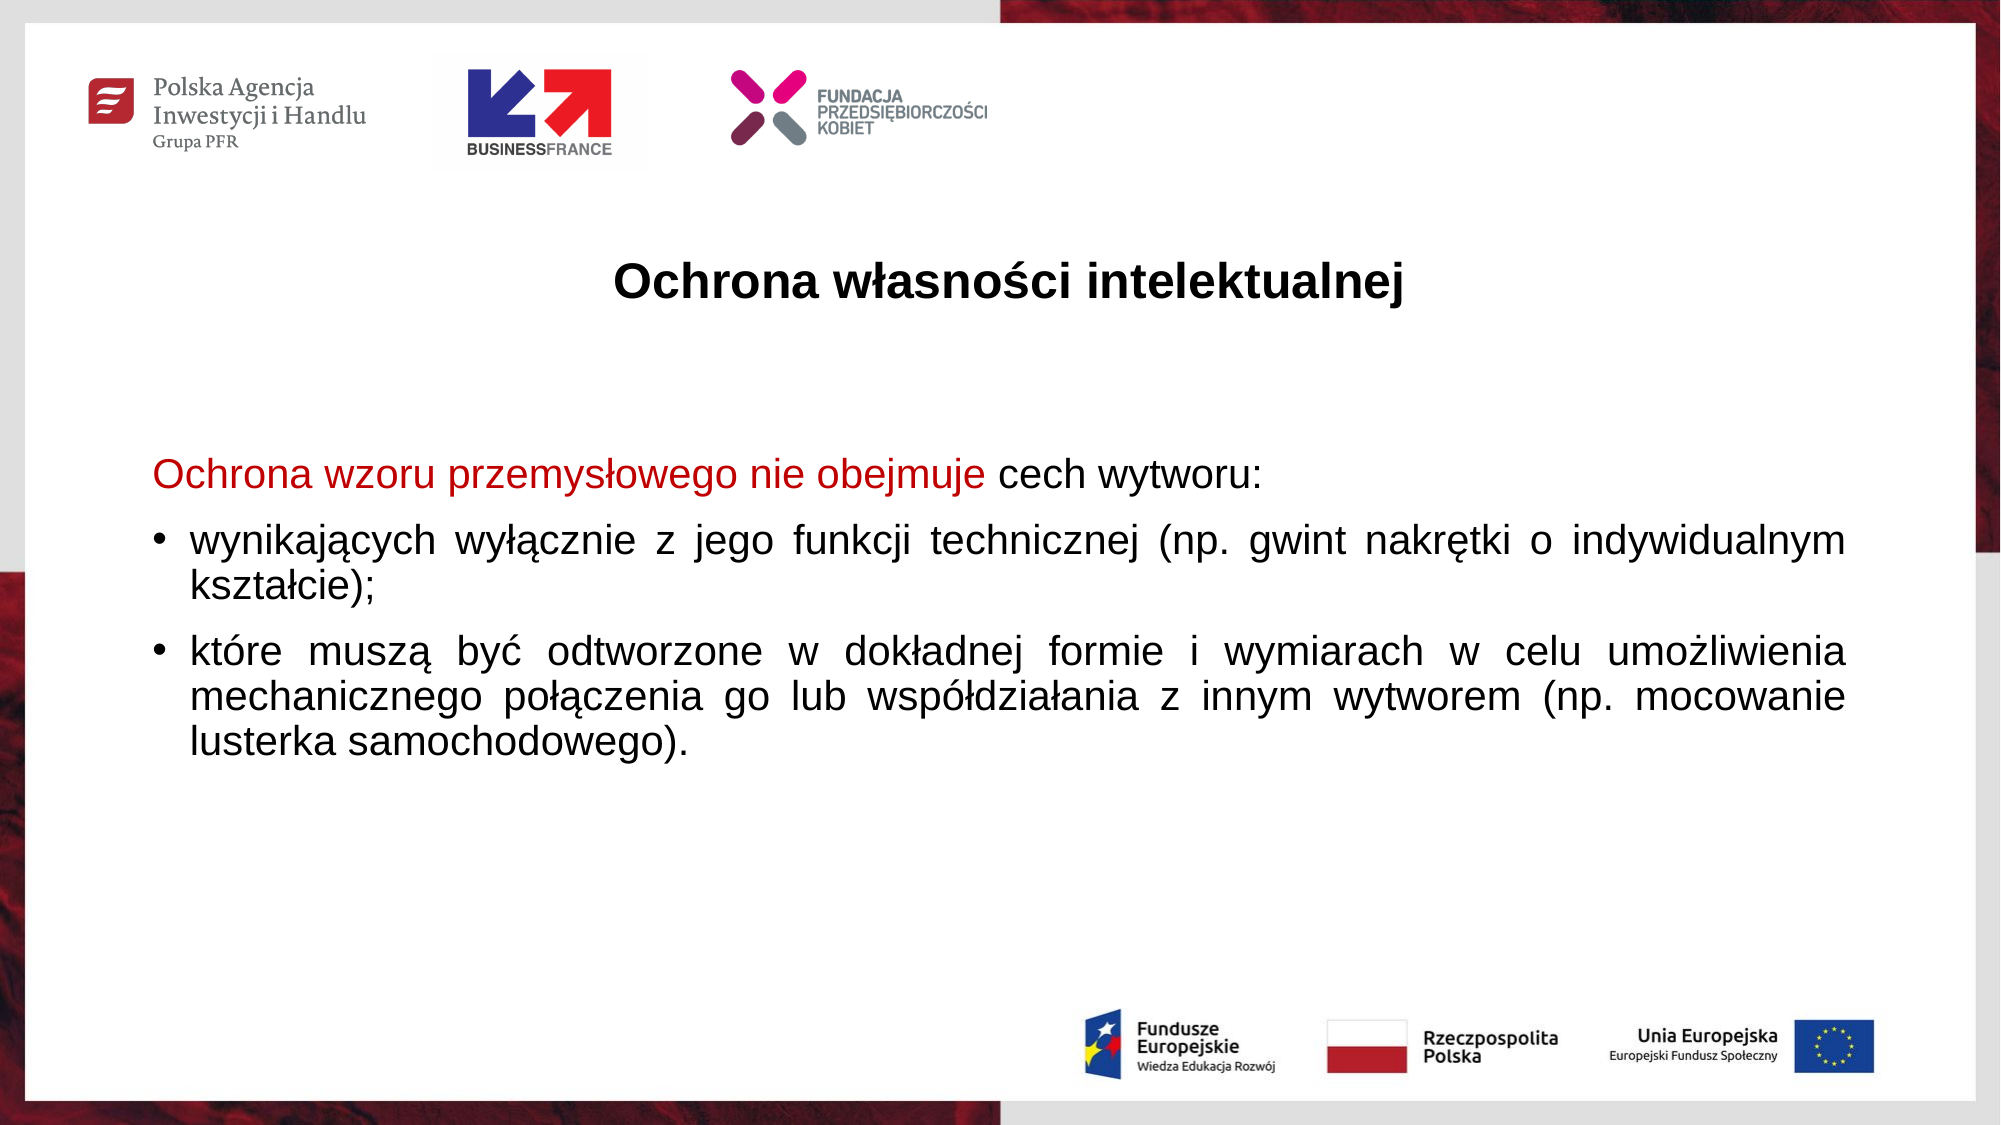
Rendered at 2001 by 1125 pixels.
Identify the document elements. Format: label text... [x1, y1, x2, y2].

picture [0, 0, 2001, 1125]
list Ochrona wzoru przemysłowego nie obejmuje cech wytworu: wynikających wyłącznie z jego funkcji technicznej (np. gwint nakrętki o indywidualnym kształcie); które muszą być odtworzone w dokładnej formie i wymiarach w celu umożliwienia mechanicznego połączenia go lub współdziałania z innym wytworem (np. mocowanie lusterka samochodowego). [137, 444, 1863, 906]
title Ochrona własności intelektualnej [147, 173, 1873, 392]
